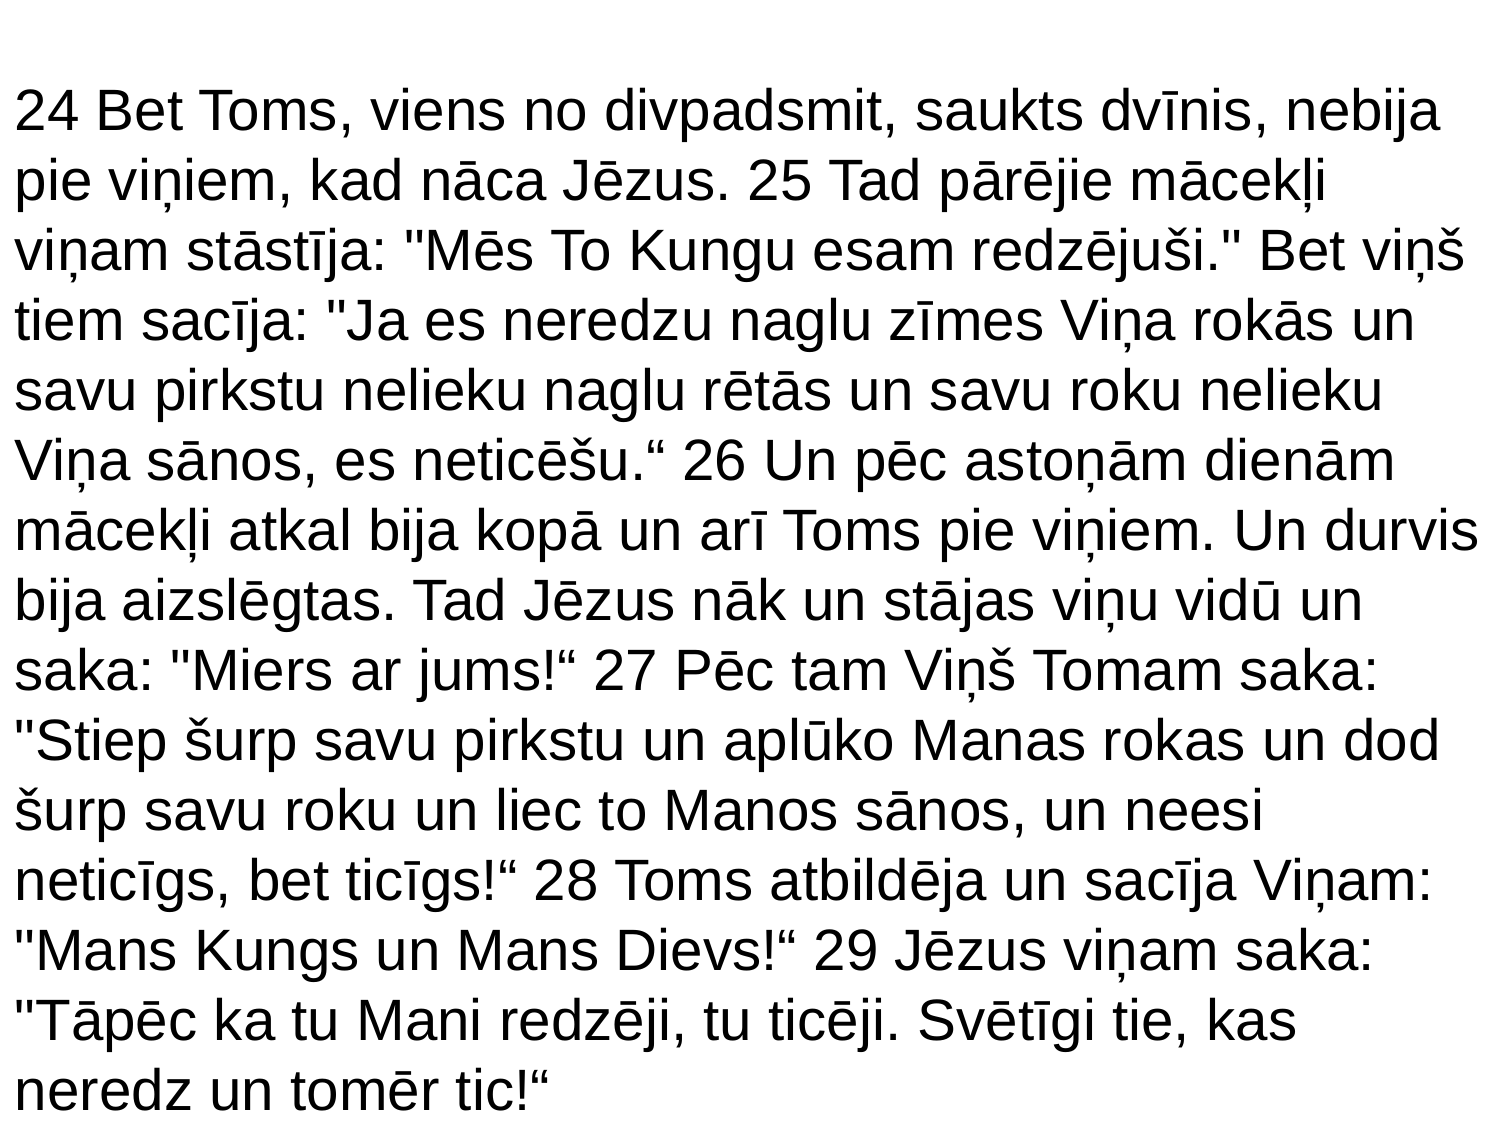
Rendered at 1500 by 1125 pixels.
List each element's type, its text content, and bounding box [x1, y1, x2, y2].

text_box 24 Bet Toms, viens no divpadsmit, saukts dvīnis, nebija pie viņiem, kad nāca Jēzus. 25 Tad pārējie mācekļi viņam stāstīja: "Mēs To Kungu esam redzējuši." Bet viņš tiem sacīja: "Ja es neredzu naglu zīmes Viņa rokās un savu pirkstu nelieku naglu rētās un savu roku nelieku Viņa sānos, es neticēšu.“ 26 Un pēc astoņām dienām mācekļi atkal bija kopā un arī Toms pie viņiem. Un durvis bija aizslēgtas. Tad Jēzus nāk un stājas viņu vidū un saka: "Miers ar jums!“ 27 Pēc tam Viņš Tomam saka: "Stiep šurp savu pirkstu un aplūko Manas rokas un dod šurp savu roku un liec to Manos sānos, un neesi neticīgs, bet ticīgs!“ 28 Toms atbildēja un sacīja Viņam: "Mans Kungs un Mans Dievs!“ 29 Jēzus viņam saka: "Tāpēc ka tu Mani redzēji, tu ticēji. Svētīgi tie, kas neredz un tomēr tic!“ [0, 64, 1500, 1125]
